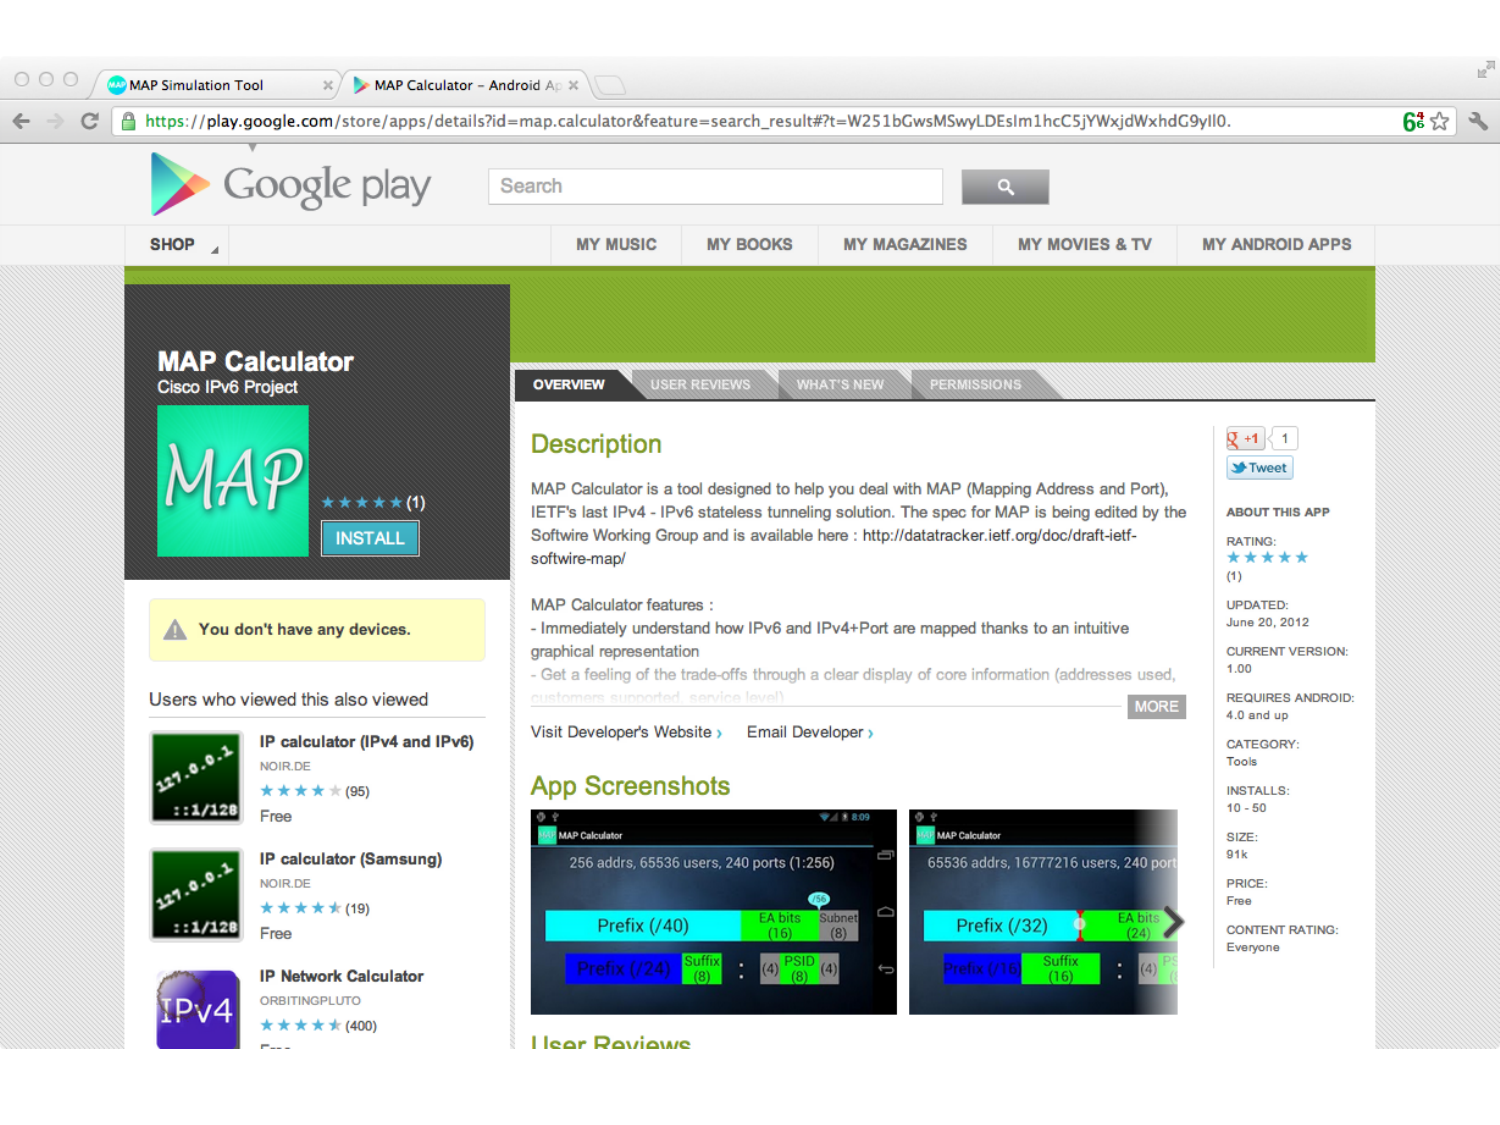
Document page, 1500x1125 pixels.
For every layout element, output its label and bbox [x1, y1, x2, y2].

picture [0, 56, 1500, 1050]
